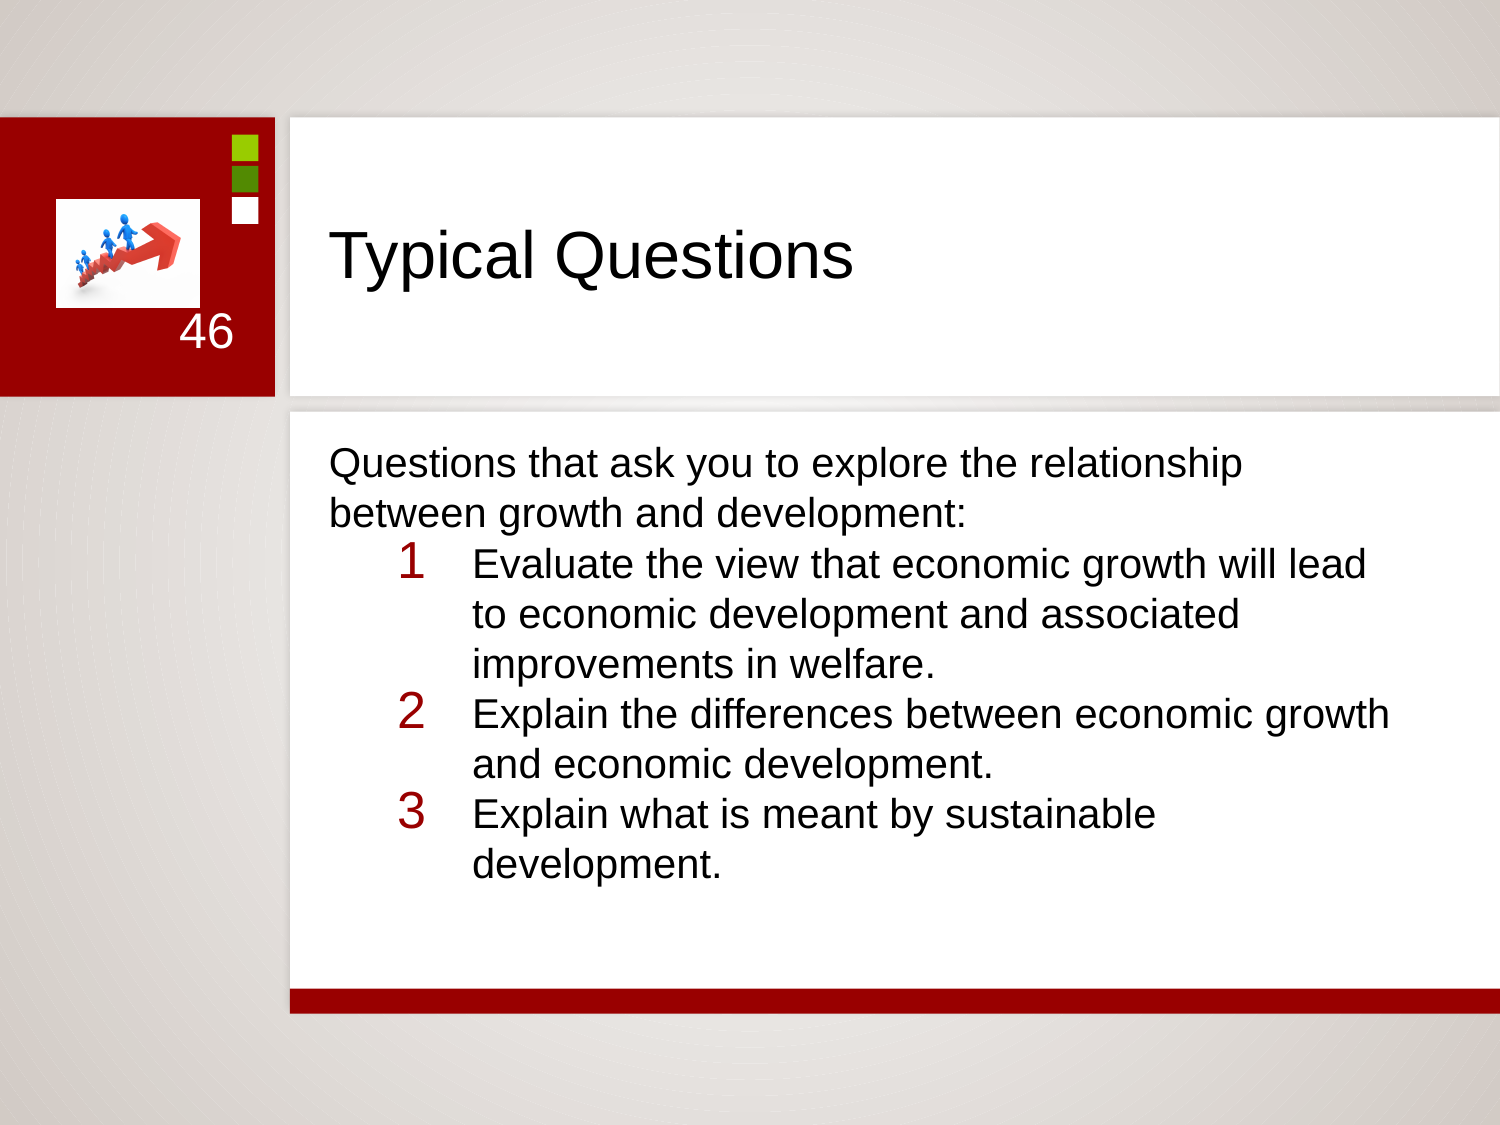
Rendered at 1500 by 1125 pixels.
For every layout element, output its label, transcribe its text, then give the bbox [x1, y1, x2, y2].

picture [56, 199, 201, 308]
title Typical Questions [313, 151, 1452, 380]
slide_number 46 [57, 278, 250, 379]
list Questions that ask you to explore the relationship between growth and development: Evaluate the view that economic growth will lead to economic development and associated improvements in welfare. Explain the differences between economic growth and economic development. Explain what is meant by sustainable development. [313, 428, 1413, 972]
